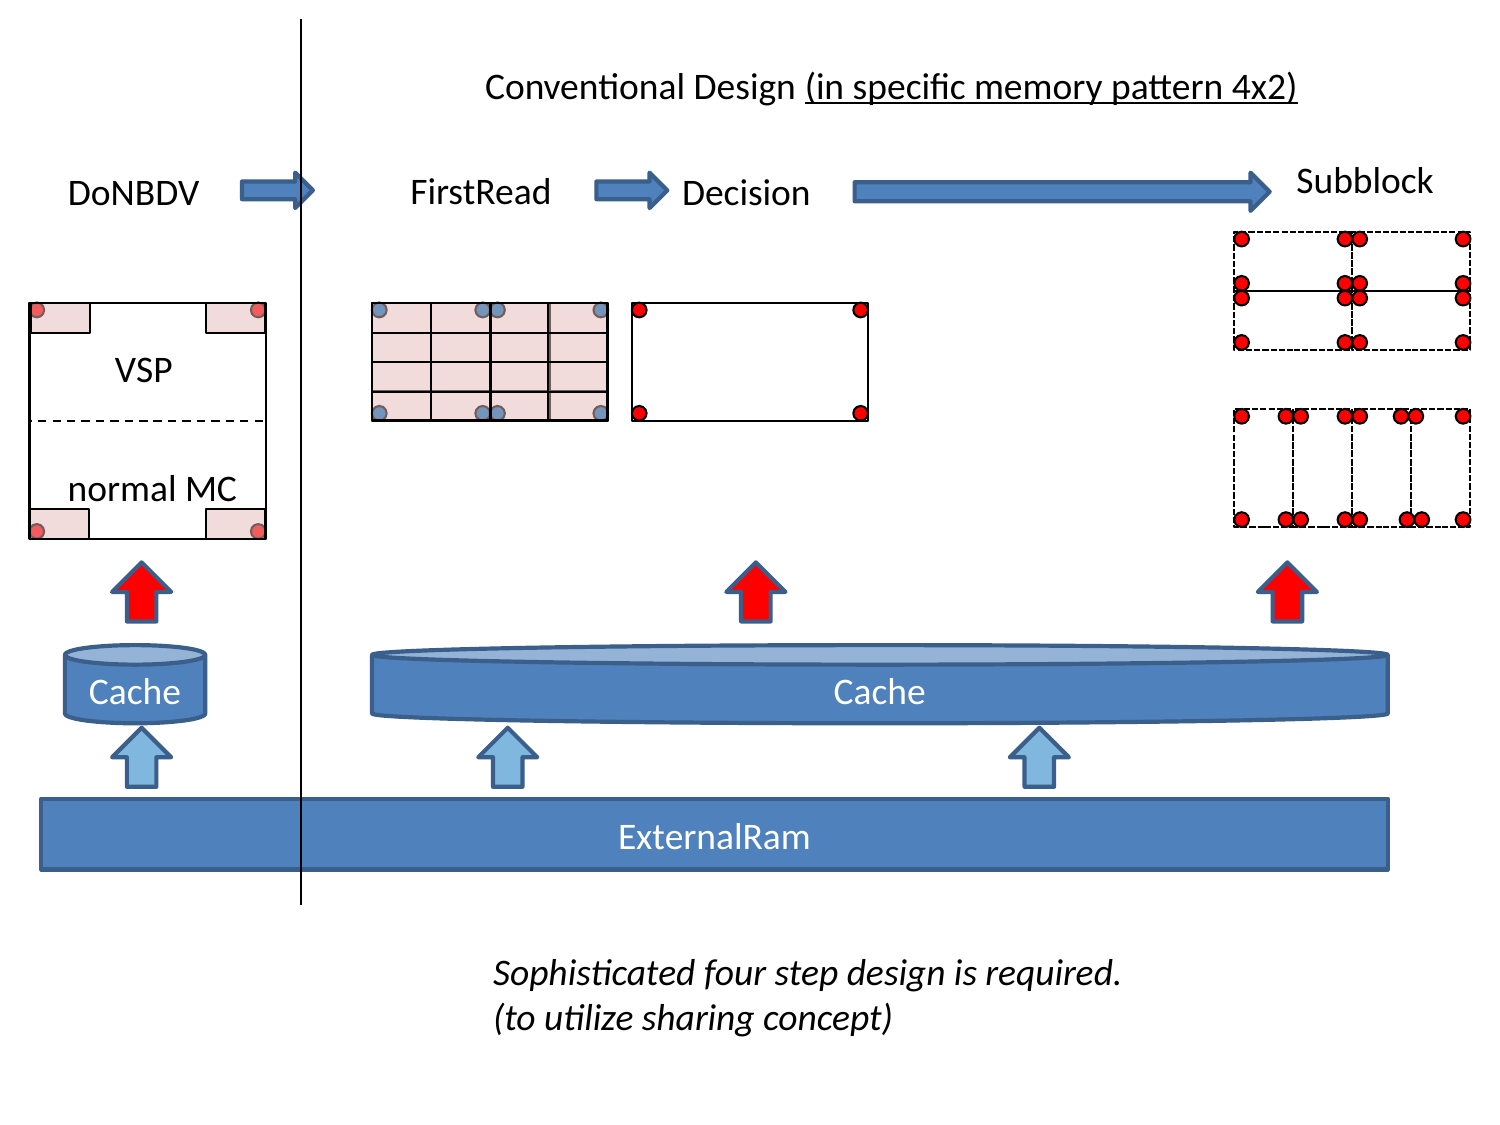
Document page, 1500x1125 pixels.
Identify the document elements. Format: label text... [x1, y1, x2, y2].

text_box [1350, 230, 1473, 290]
text_box [1453, 510, 1473, 530]
text_box [594, 170, 667, 210]
text_box [1353, 510, 1370, 530]
text_box [110, 560, 174, 624]
text_box [1453, 273, 1473, 291]
text_box [1007, 725, 1071, 789]
text_box Conventional Design (in specific memory pattern 4x2) [470, 54, 1385, 115]
text_box [1453, 229, 1473, 249]
text_box [29, 301, 92, 335]
text_box [476, 725, 540, 789]
text_box Cache [369, 643, 1390, 726]
text_box [1335, 333, 1352, 352]
text_box [110, 725, 174, 789]
text_box Sophisticated four step design is required. (to utilize sharing concept) [478, 940, 1223, 1046]
text_box [1232, 289, 1352, 352]
text_box [239, 170, 296, 210]
text_box [1397, 510, 1414, 530]
text_box [27, 421, 268, 528]
text_box FirstRead [395, 159, 573, 219]
text_box [1232, 229, 1252, 249]
text_box [370, 394, 429, 422]
text_box [629, 403, 649, 423]
text_box [370, 301, 429, 331]
text_box [1335, 229, 1352, 249]
text_box [1350, 333, 1370, 352]
text_box Subblock [1281, 148, 1500, 209]
text_box ExternalRam [39, 797, 296, 872]
text_box [27, 301, 268, 423]
text_box [1353, 406, 1370, 426]
text_box [1335, 288, 1352, 308]
text_box [546, 394, 609, 422]
text_box [1409, 407, 1473, 529]
text_box [1453, 288, 1473, 308]
text_box [724, 560, 788, 624]
text_box [204, 507, 267, 541]
text_box Decision [667, 160, 836, 221]
text_box [1232, 510, 1252, 530]
text_box [91, 516, 204, 541]
text_box [370, 360, 429, 394]
text_box [546, 301, 609, 331]
text_box DoNBDV [53, 160, 269, 221]
text_box [630, 301, 870, 423]
text_box [1232, 230, 1352, 290]
text_box [1276, 406, 1293, 426]
text_box [1335, 510, 1355, 530]
text_box [1291, 510, 1311, 530]
text_box [429, 331, 488, 360]
text_box [1412, 510, 1432, 530]
text_box [1406, 406, 1426, 426]
text_box VSP [100, 338, 195, 398]
text_box [851, 300, 871, 320]
text_box [1232, 288, 1252, 308]
text_box [1350, 288, 1370, 308]
text_box [1335, 406, 1355, 426]
text_box [1350, 273, 1370, 291]
text_box [1291, 406, 1311, 426]
text_box normal MC [53, 456, 266, 516]
text_box [488, 360, 546, 394]
text_box [1350, 289, 1473, 352]
text_box [1350, 229, 1370, 249]
text_box [546, 331, 609, 360]
text_box [852, 170, 1272, 213]
text_box [429, 394, 488, 422]
text_box [1335, 273, 1352, 291]
text_box [488, 301, 546, 331]
text_box Cache [62, 643, 208, 726]
text_box [1232, 273, 1252, 291]
text_box [1255, 560, 1319, 624]
text_box [1453, 333, 1473, 352]
text_box [1453, 406, 1473, 426]
text_box [546, 360, 609, 394]
text_box [629, 300, 649, 320]
text_box [306, 180, 315, 201]
text_box [1276, 510, 1293, 530]
text_box [28, 507, 91, 541]
text_box [204, 301, 267, 335]
text_box [1232, 333, 1252, 352]
text_box [1350, 407, 1411, 529]
text_box [1232, 407, 1293, 529]
text_box [488, 394, 546, 422]
text_box ExternalRam [306, 797, 1390, 872]
text_box [1232, 406, 1252, 426]
text_box [370, 331, 429, 360]
text_box [488, 331, 546, 360]
text_box [1291, 407, 1352, 529]
text_box [1391, 406, 1408, 426]
text_box [429, 360, 488, 394]
text_box [429, 301, 488, 331]
text_box [851, 403, 871, 423]
